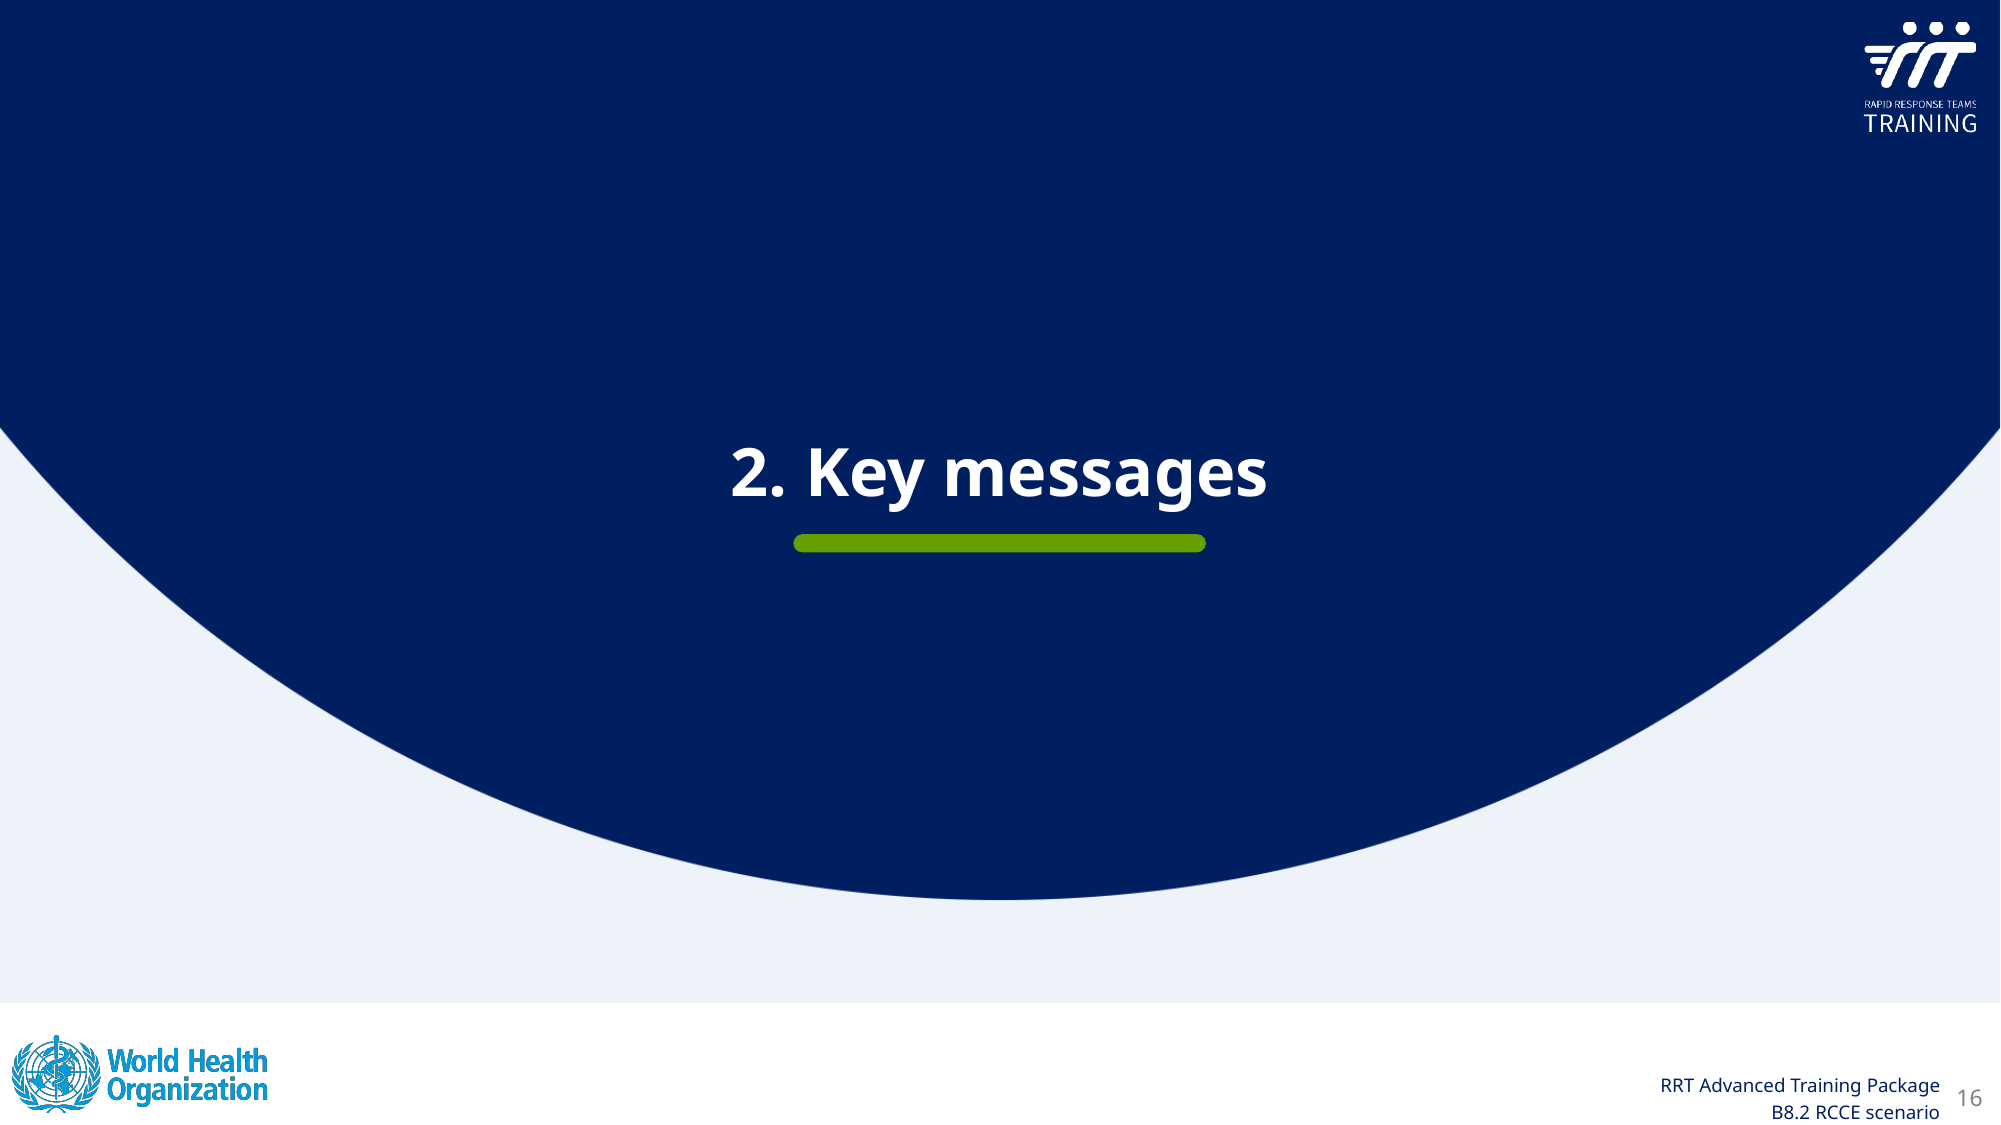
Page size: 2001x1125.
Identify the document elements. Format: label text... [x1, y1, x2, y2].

picture [22, 1062, 26, 1077]
picture [30, 1083, 37, 1091]
list 2. Key messages [68, 321, 1932, 629]
picture [12, 1083, 48, 1113]
picture [12, 1035, 54, 1068]
picture [0, 0, 2001, 1003]
picture [59, 1035, 267, 1113]
picture [50, 1108, 62, 1113]
picture [24, 1054, 36, 1087]
picture [46, 1056, 54, 1062]
picture [34, 1054, 43, 1078]
picture [36, 1088, 78, 1105]
picture [40, 1062, 47, 1070]
picture [71, 1053, 90, 1091]
